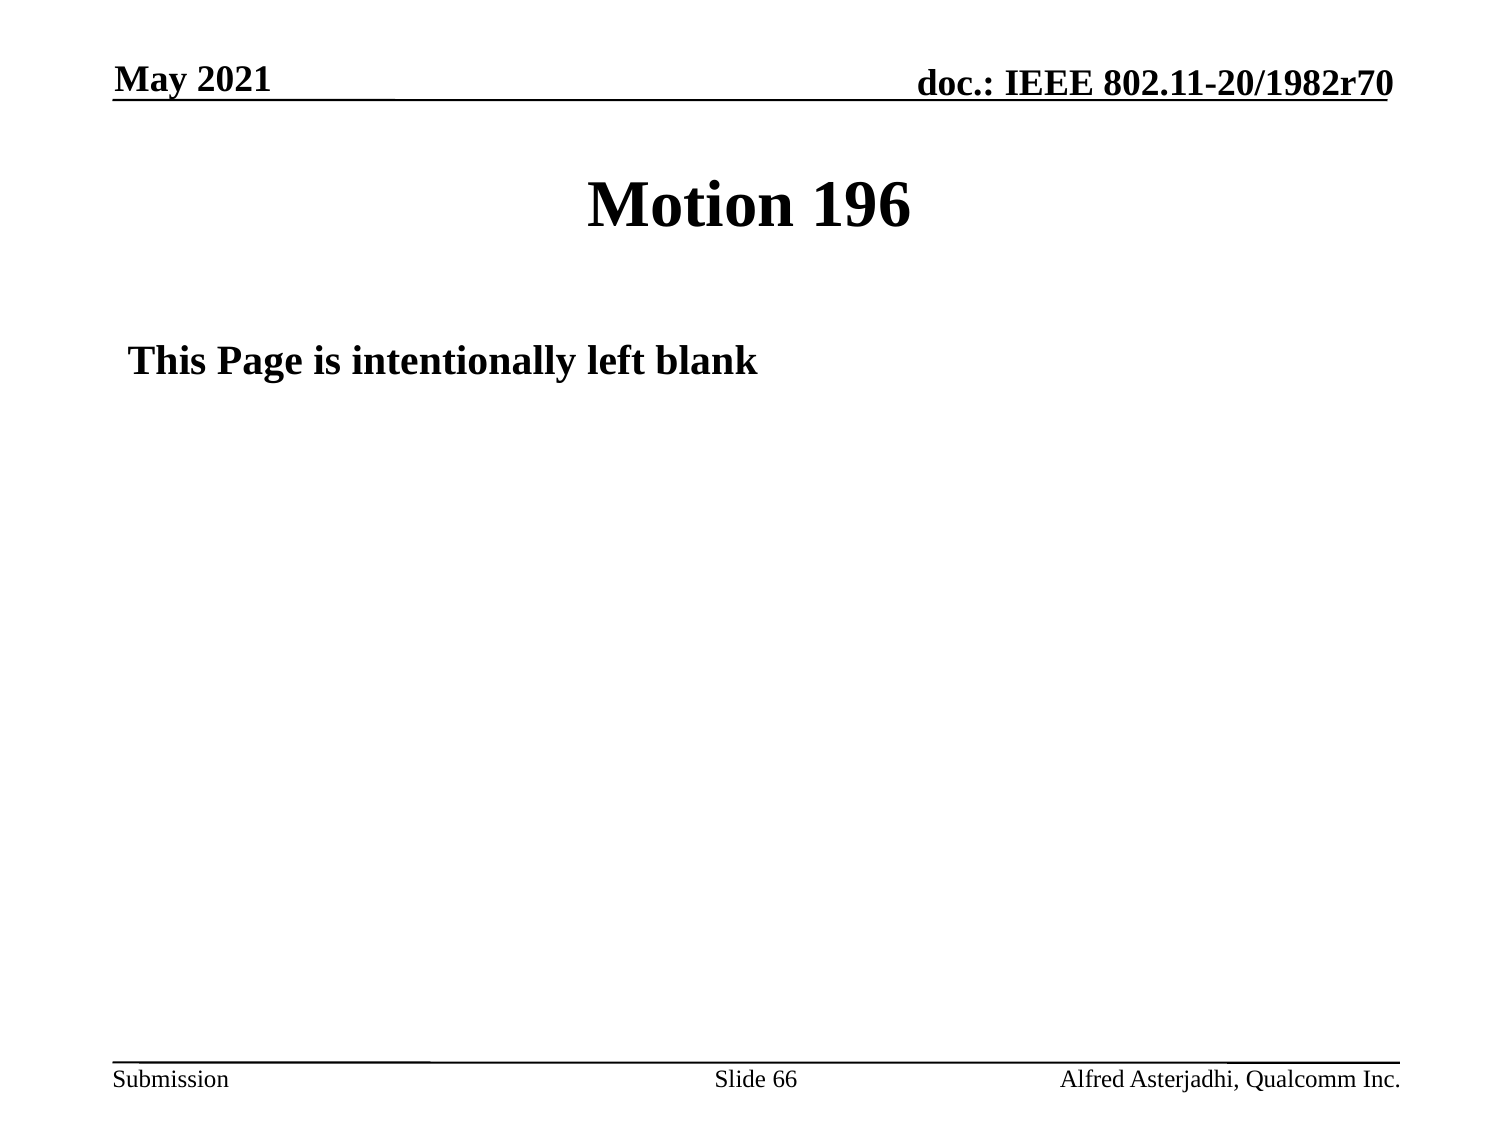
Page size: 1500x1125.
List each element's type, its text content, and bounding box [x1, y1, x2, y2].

list This Page is intentionally left blank [112, 324, 1388, 1000]
slide_number Slide 66 [712, 1061, 800, 1123]
footer Alfred Asterjadhi, Qualcomm Inc. [878, 1061, 1402, 1093]
title Motion 196 [112, 112, 1388, 288]
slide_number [114, 54, 423, 100]
